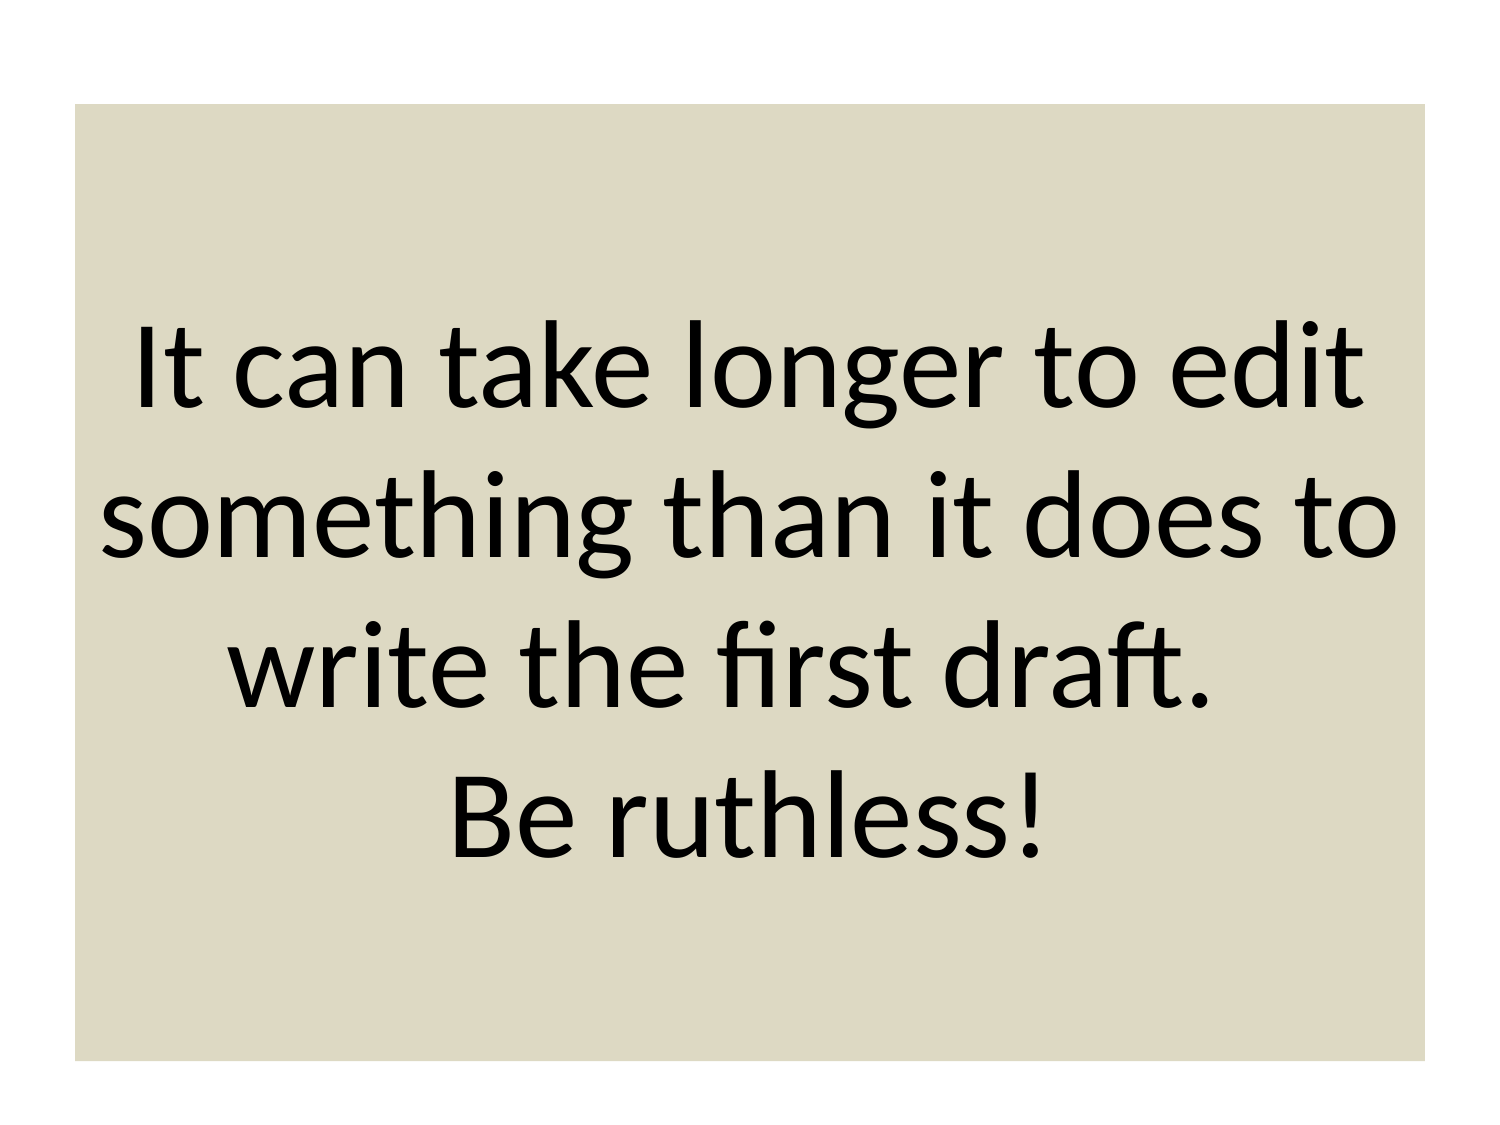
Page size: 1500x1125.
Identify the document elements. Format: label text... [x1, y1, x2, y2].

title It can take longer to edit something than it does to write the first draft. Be ruthless! [75, 104, 1425, 1062]
